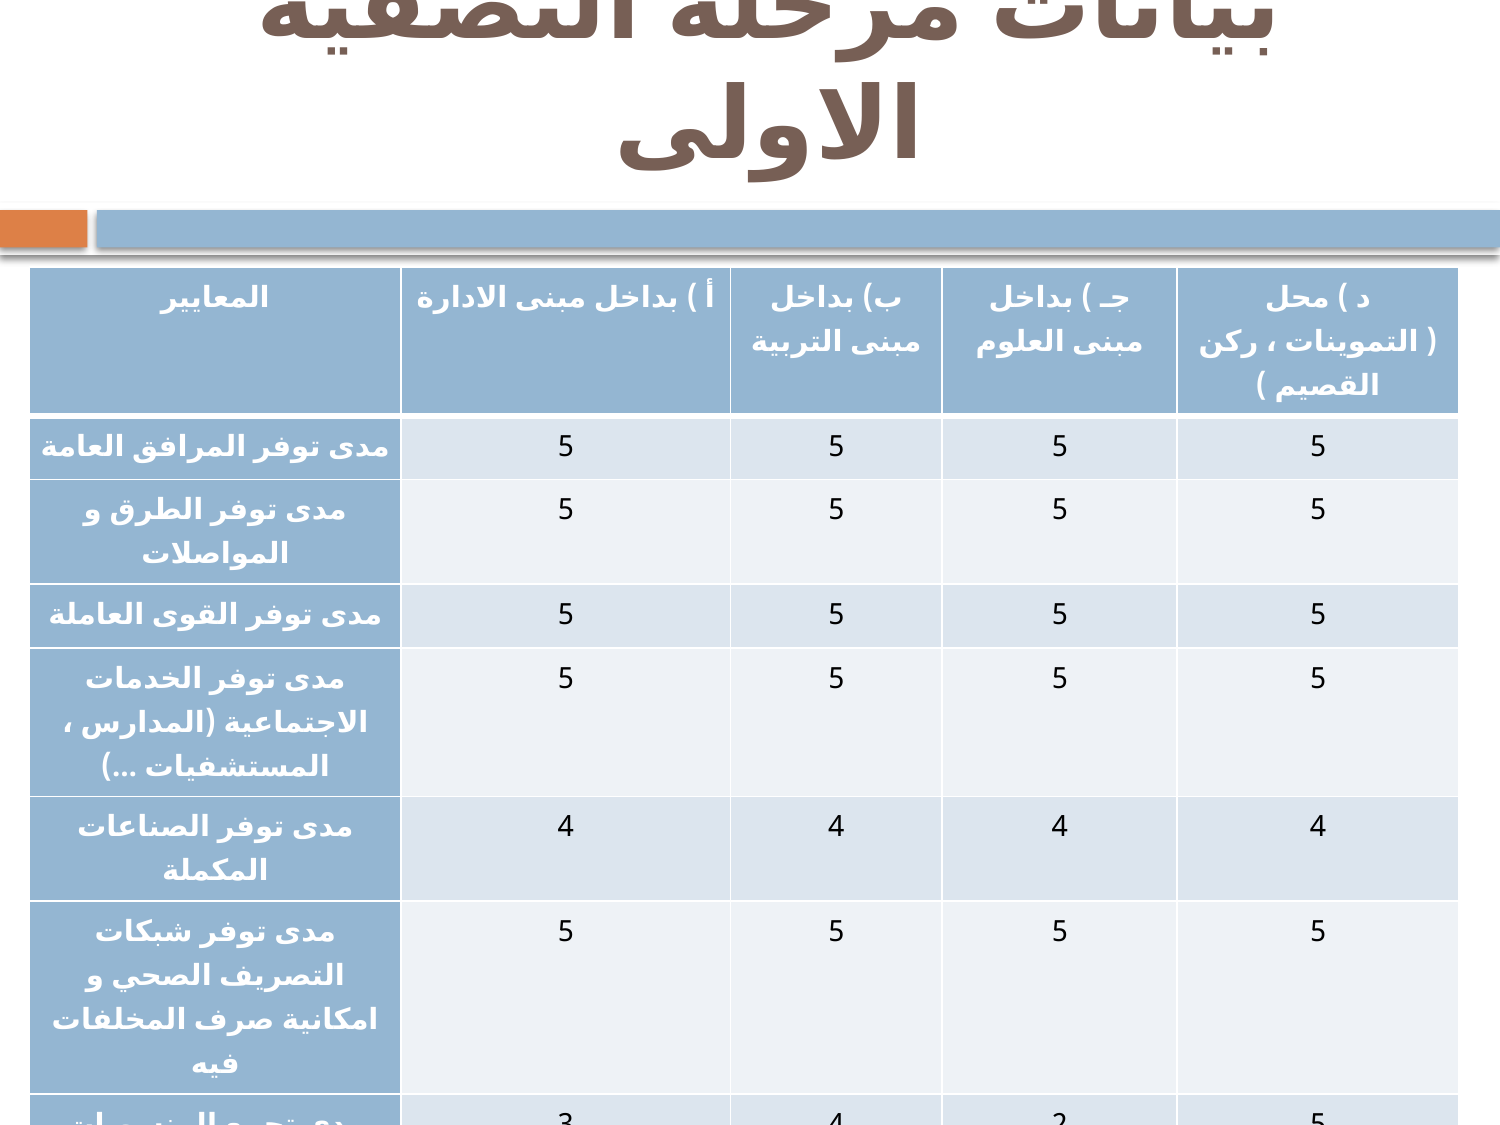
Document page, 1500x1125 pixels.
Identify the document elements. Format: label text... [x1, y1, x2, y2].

table_cell مدى توفر الخدمات الاجتماعية (المدارس ، المستشفيات …) [30, 649, 400, 796]
table_cell 5 [1178, 585, 1458, 647]
table_cell 4 [402, 797, 730, 900]
table_header أ ) بداخل مبنى الادارة [402, 268, 730, 413]
table_cell 5 [943, 902, 1176, 1093]
table_cell 3 [402, 1095, 730, 1125]
table_cell 4 [1178, 797, 1458, 900]
table_cell 4 [731, 797, 941, 900]
table_cell 5 [402, 419, 730, 479]
table_cell مدى توفر القوى العاملة [30, 585, 400, 647]
table_cell 5 [943, 585, 1176, 647]
table_cell 2 [943, 1095, 1176, 1125]
table_cell مدى تجمع المنسوبات بهذا الموقع [30, 1095, 400, 1125]
table_cell 5 [402, 649, 730, 796]
table_cell 5 [943, 480, 1176, 583]
table_cell 5 [1178, 649, 1458, 796]
table_cell 5 [943, 649, 1176, 796]
table_cell 5 [731, 480, 941, 583]
table_header المعايير [30, 268, 400, 413]
table_cell 5 [731, 419, 941, 479]
title بيانات مرحلة التصفية الاولى [100, 37, 1438, 200]
table_cell 5 [402, 585, 730, 647]
table_cell 4 [943, 797, 1176, 900]
table_header ب) بداخل مبنى التربية [731, 268, 941, 413]
table_cell مدى توفر شبكات التصريف الصحي و امكانية صرف المخلفات فيه [30, 902, 400, 1093]
table_cell 5 [402, 480, 730, 583]
table_header جـ ) بداخل مبنى العلوم [943, 268, 1176, 413]
table_cell مدى توفر المرافق العامة [30, 419, 400, 479]
table_cell 5 [731, 902, 941, 1093]
table_cell 5 [1178, 419, 1458, 479]
table_cell 5 [402, 902, 730, 1093]
table_cell 5 [943, 419, 1176, 479]
table_cell مدى توفر الصناعات المكملة [30, 797, 400, 900]
table_cell 5 [731, 585, 941, 647]
table_cell 5 [1178, 480, 1458, 583]
table_cell 5 [731, 649, 941, 796]
table_cell 5 [1178, 1095, 1458, 1125]
table_cell 5 [1178, 902, 1458, 1093]
table_cell 4 [731, 1095, 941, 1125]
table_cell مدى توفر الطرق و المواصلات [30, 480, 400, 583]
table_header د ) محل ( التموينات ، ركن القصيم ) [1178, 268, 1458, 413]
